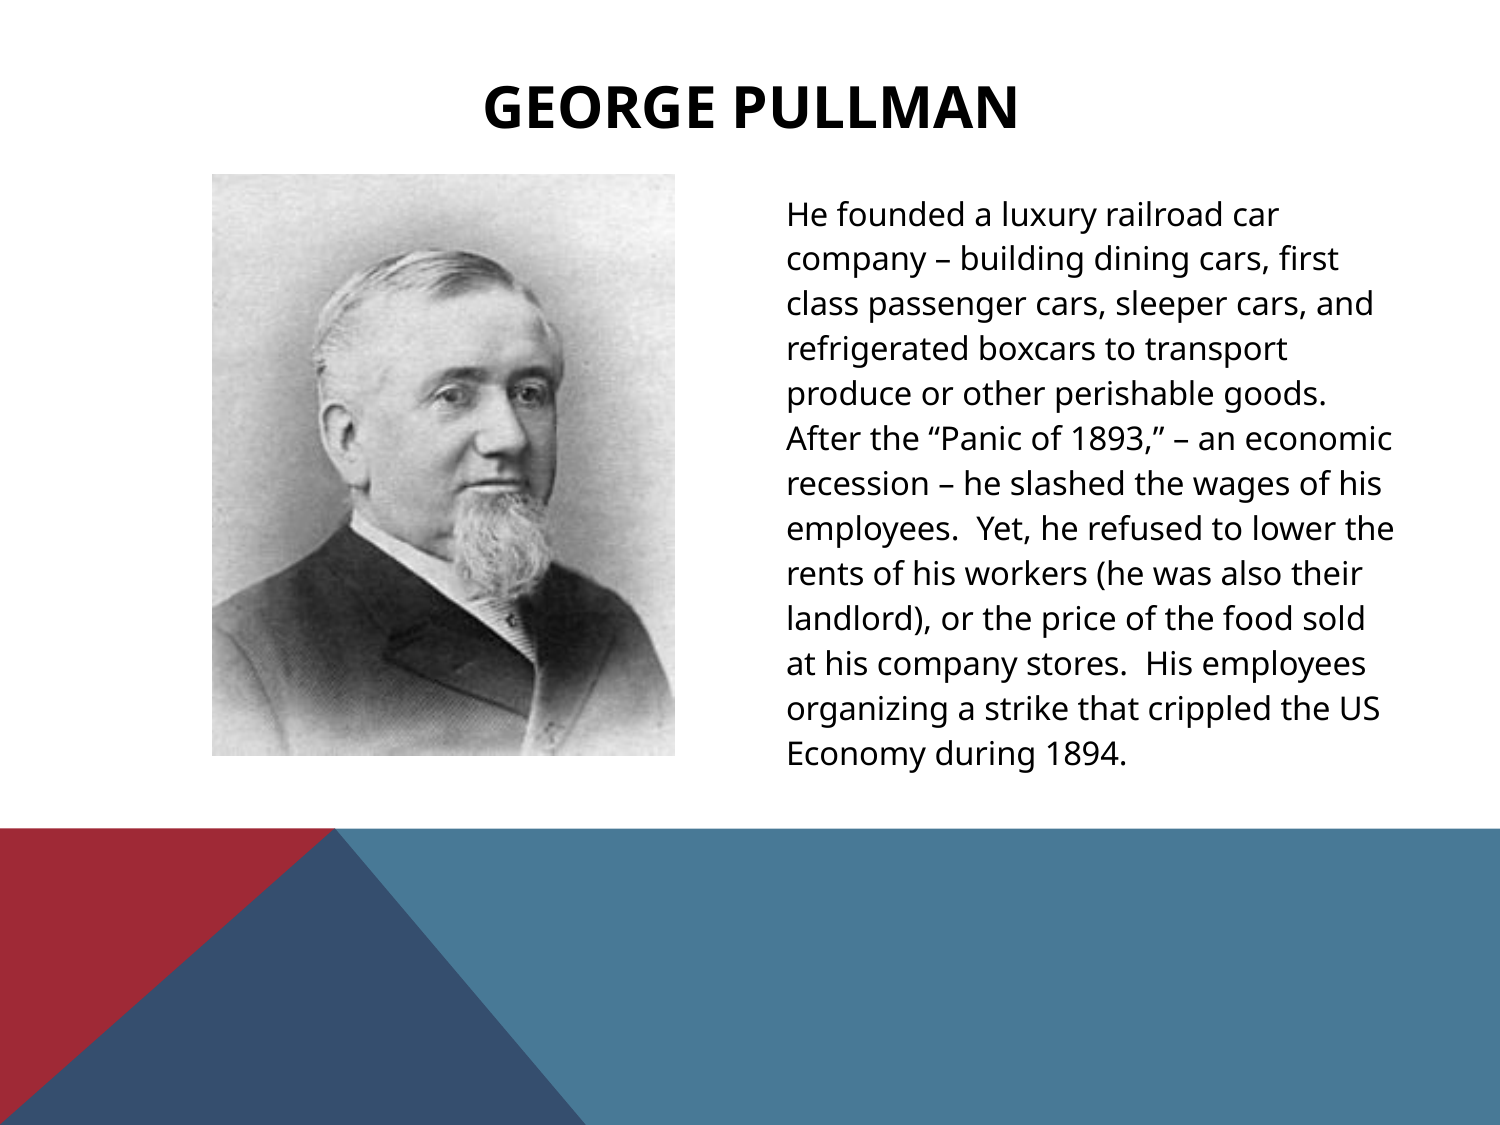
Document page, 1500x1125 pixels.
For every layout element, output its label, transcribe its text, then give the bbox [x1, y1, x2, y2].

list He founded a luxury railroad car company – building dining cars, first class passenger cars, sleeper cars, and refrigerated boxcars to transport produce or other perishable goods. After the “Panic of 1893,” – an economic recession – he slashed the wages of his employees. Yet, he refused to lower the rents of his workers (he was also their landlord), or the price of the food sold at his company stores. His employees organizing a strike that crippled the US Economy during 1894. [771, 179, 1413, 813]
title George Pullman [135, 60, 1369, 150]
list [212, 174, 676, 756]
